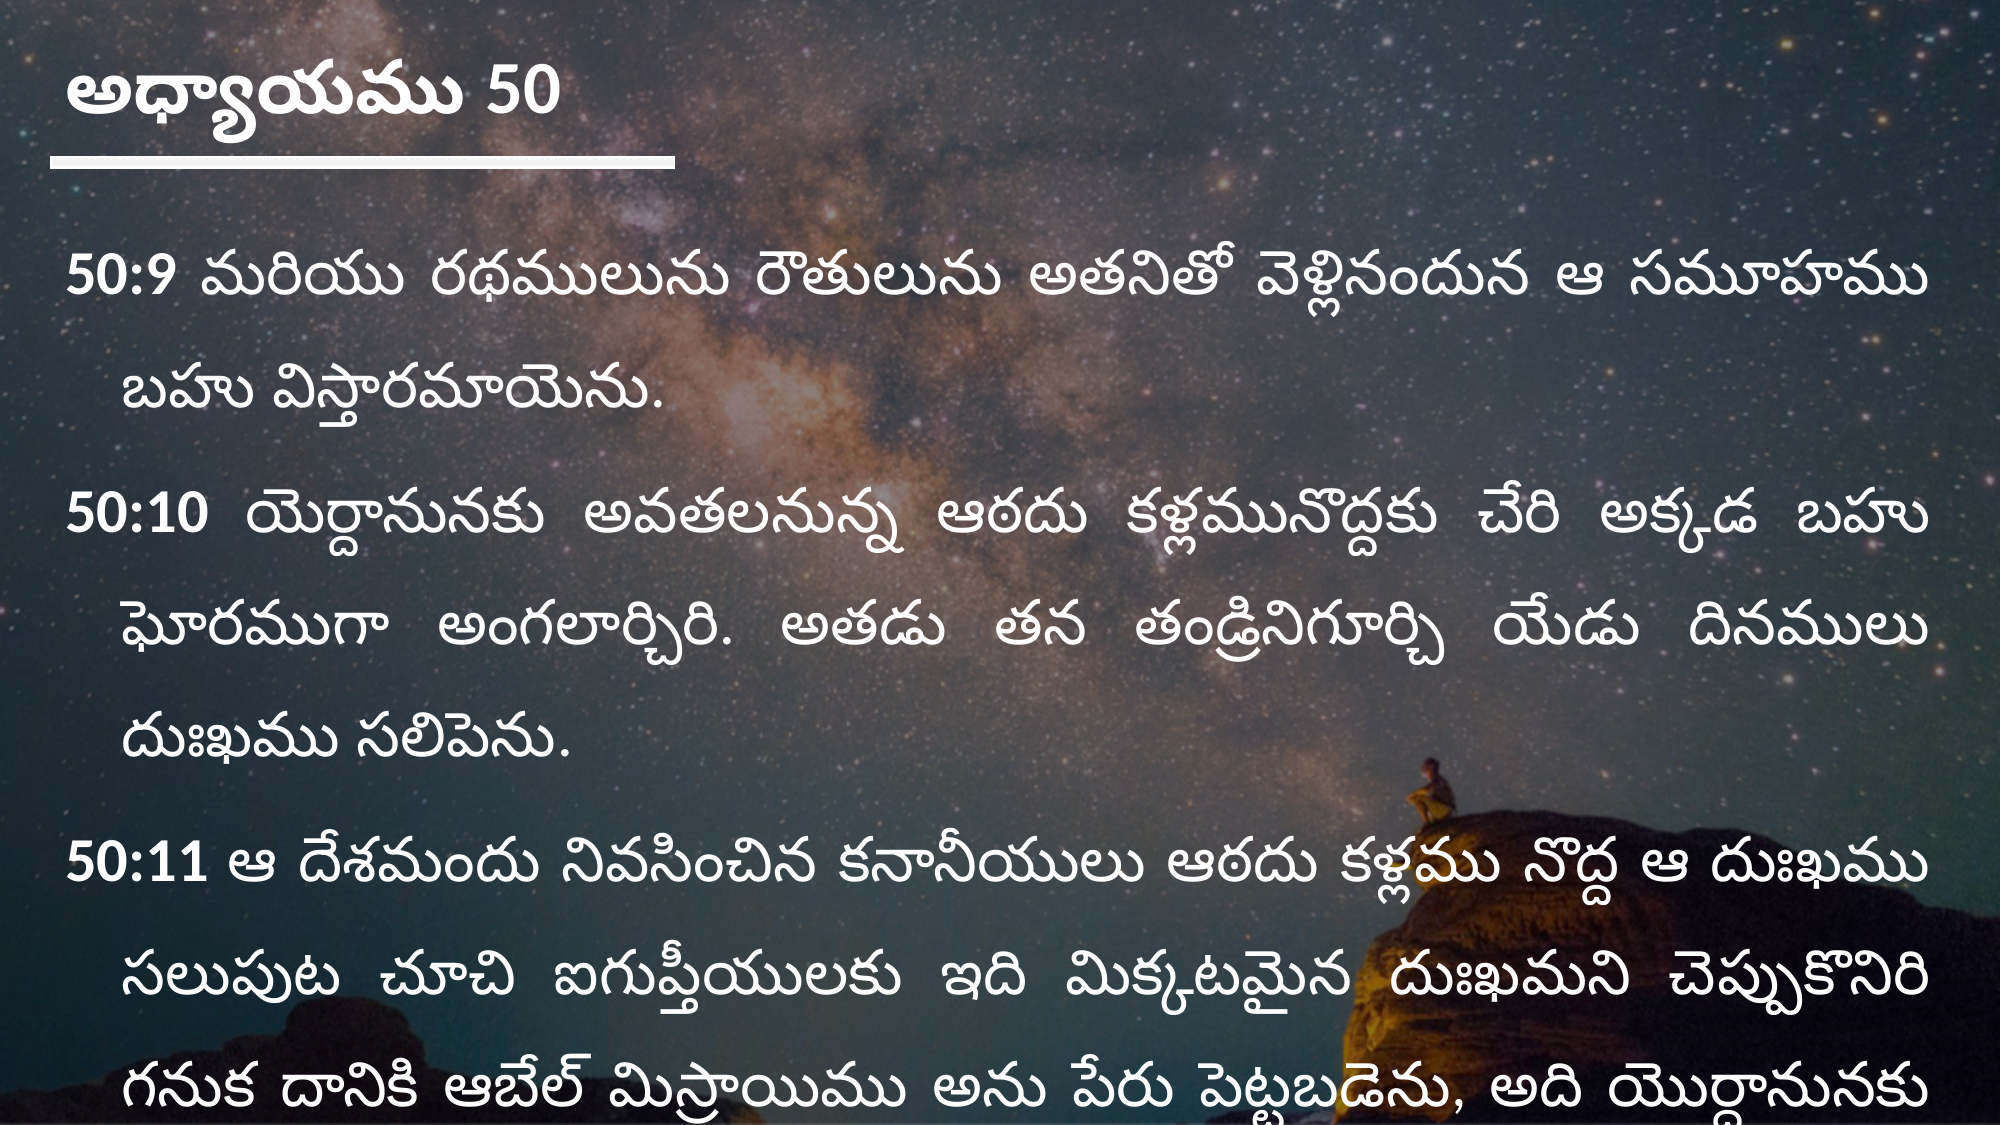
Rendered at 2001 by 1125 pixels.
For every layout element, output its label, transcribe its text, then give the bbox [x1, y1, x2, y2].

picture [0, 0, 2000, 1125]
list 50:9 మరియు రథములును రౌతులును అతనితో వెళ్లినందున ఆ సమూహము బహు విస్తారమాయెను. 50:10 యెర్దానునకు అవతలనున్న ఆఠదు కళ్లమునొద్దకు చేరి అక్కడ బహు ఘోరముగా అంగలార్చిరి. అతడు తన తండ్రినిగూర్చి యేడు దినములు దుఃఖము సలిపెను. 50:11 ఆ దేశమందు నివసించిన కనానీయులు ఆఠదు కళ్లము నొద్ద ఆ దుఃఖము సలుపుట చూచి ఐగుప్తీయులకు ఇది మిక్కటమైన దుఃఖమని చెప్పుకొనిరి గనుక దానికి ఆబేల్‌ మిస్రాయిము అను పేరు పెట్టబడెను, అది యొర్దానునకు అవతల నున్నది. [50, 187, 1946, 1063]
title అధ్యాయము 50 [50, 0, 1925, 167]
